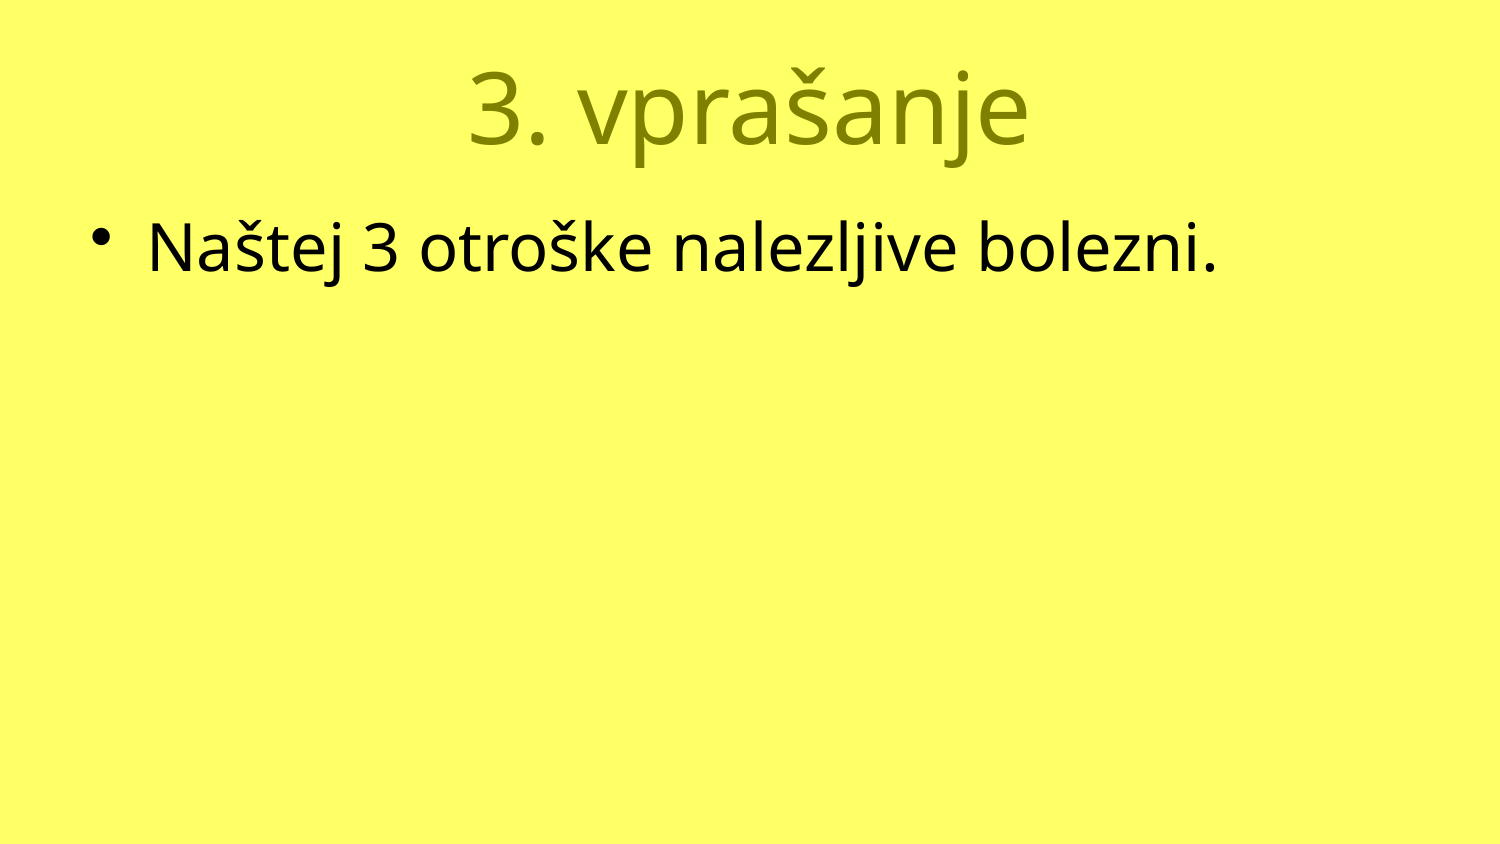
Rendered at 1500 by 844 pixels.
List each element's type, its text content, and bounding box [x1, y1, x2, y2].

title 3. vprašanje [74, 33, 1426, 175]
list Naštej 3 otroške nalezljive bolezni. [74, 196, 1426, 754]
